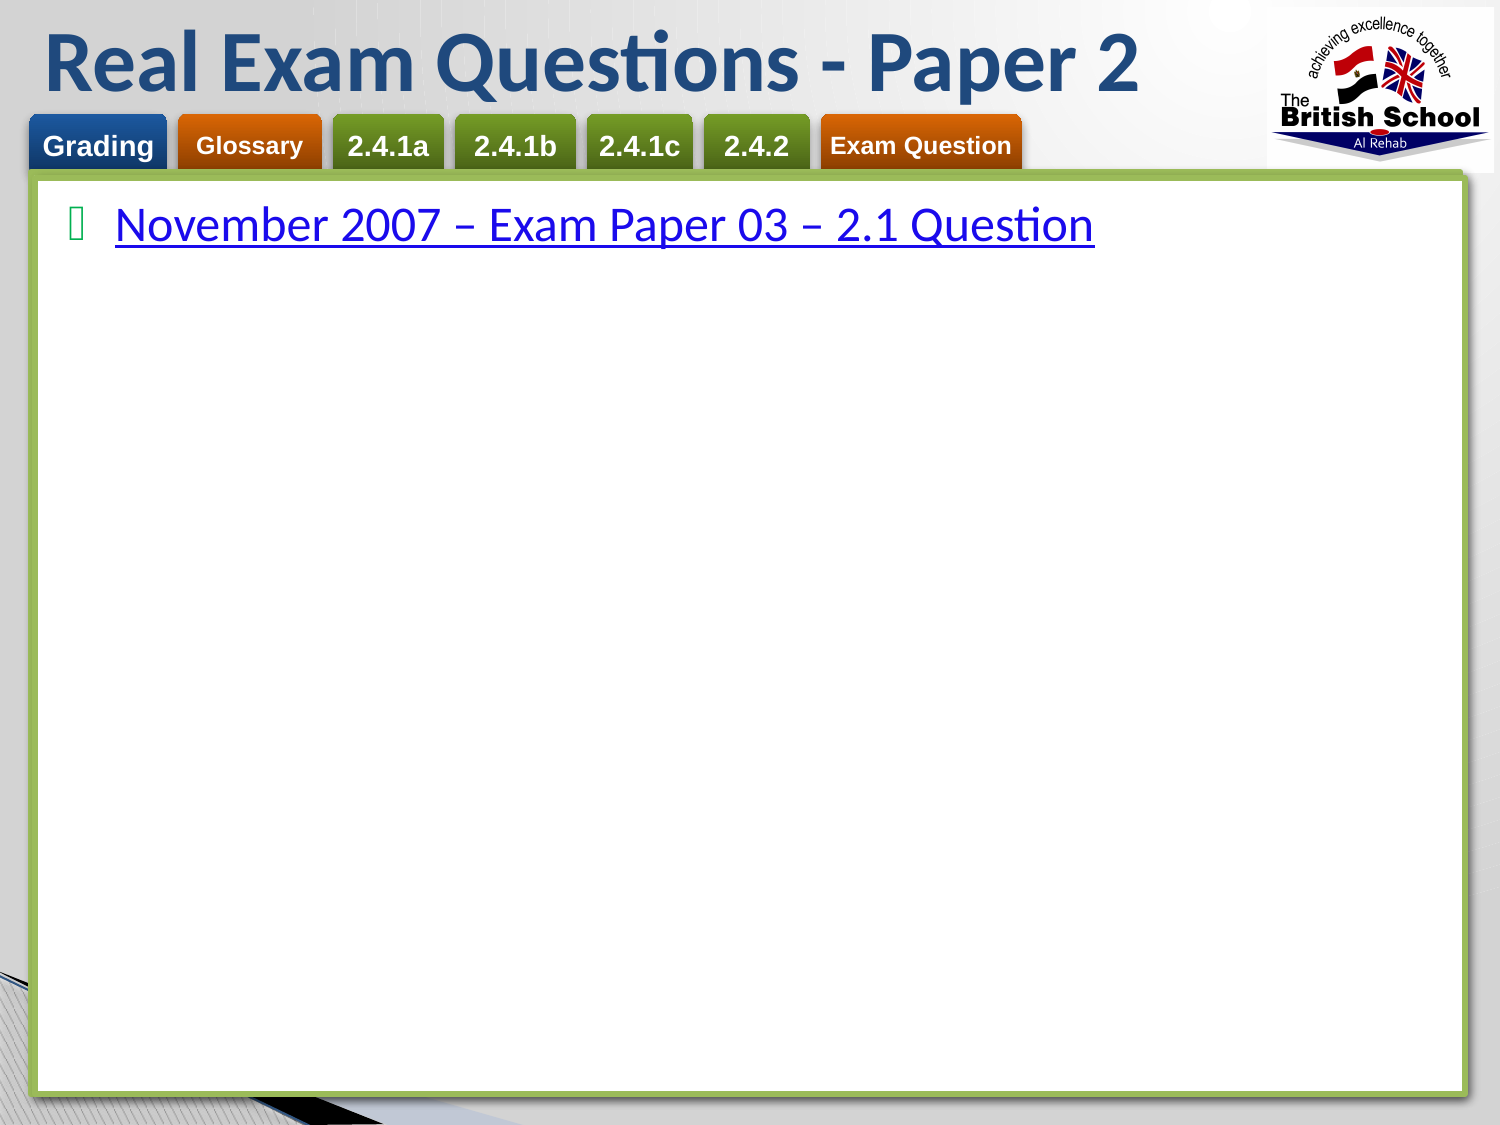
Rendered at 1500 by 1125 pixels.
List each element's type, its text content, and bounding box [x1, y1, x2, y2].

title Real Exam Questions - Paper 2 [29, 0, 1282, 118]
picture [281, 1114, 303, 1125]
table_header November 2007 – Exam Paper 03 – 2.1 Question [53, 196, 1447, 1047]
picture [1267, 7, 1495, 173]
text_box [35, 178, 1465, 1094]
